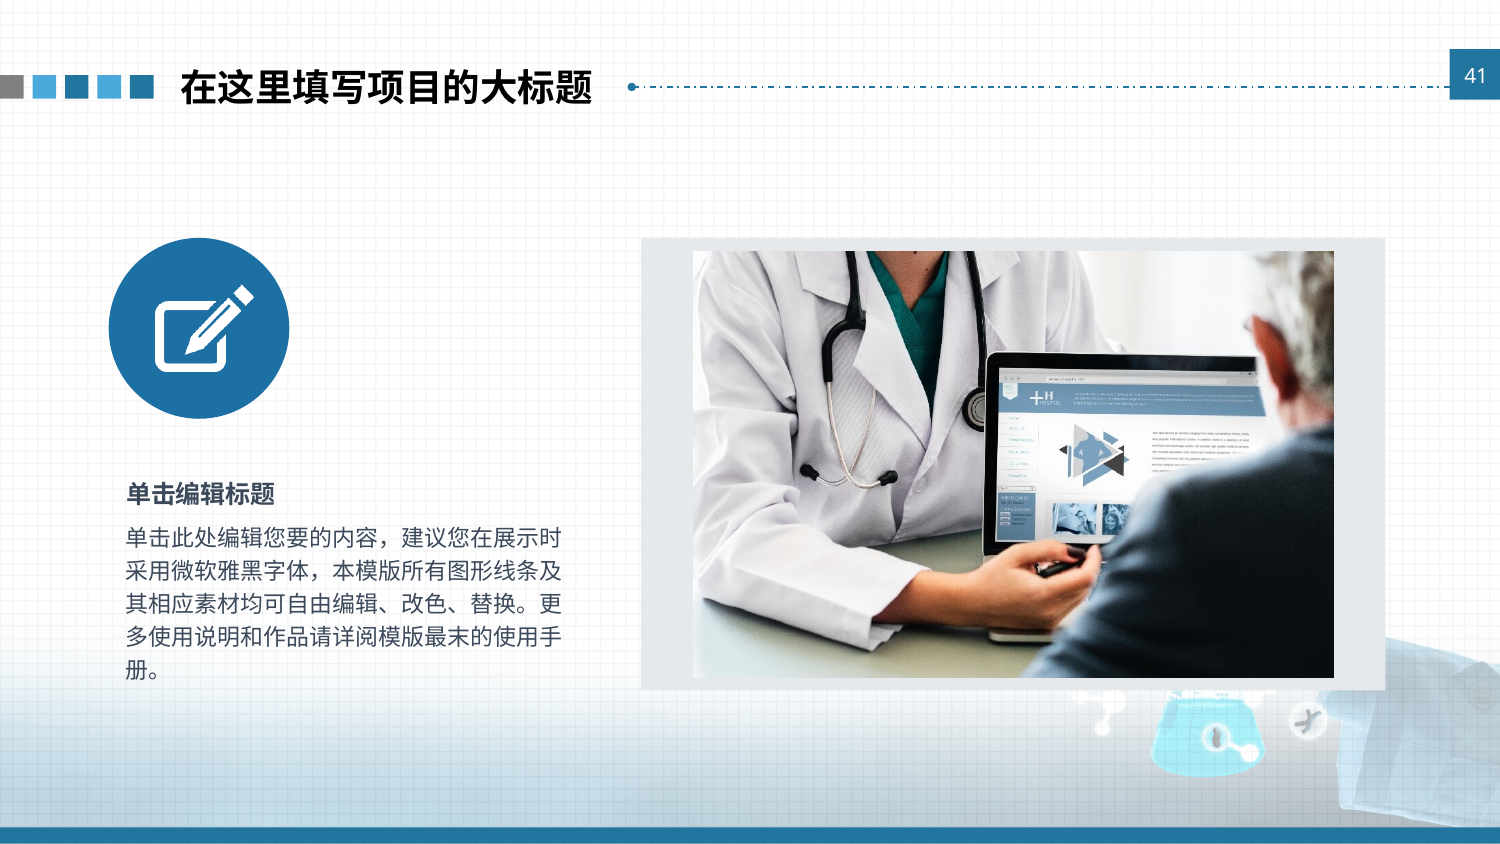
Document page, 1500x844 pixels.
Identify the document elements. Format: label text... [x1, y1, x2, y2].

text_box [0, 74, 25, 100]
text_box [125, 478, 575, 685]
picture [0, 0, 1500, 827]
text_box [32, 74, 57, 100]
text_box [1449, 95, 1500, 101]
text_box [96, 74, 122, 100]
text_box [64, 74, 89, 100]
text_box [129, 74, 154, 100]
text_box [640, 237, 1386, 691]
text_box [1449, 48, 1500, 54]
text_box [108, 237, 290, 419]
text_box 41 [1449, 54, 1500, 95]
text_box 在这里填写项目的大标题 [165, 56, 615, 117]
